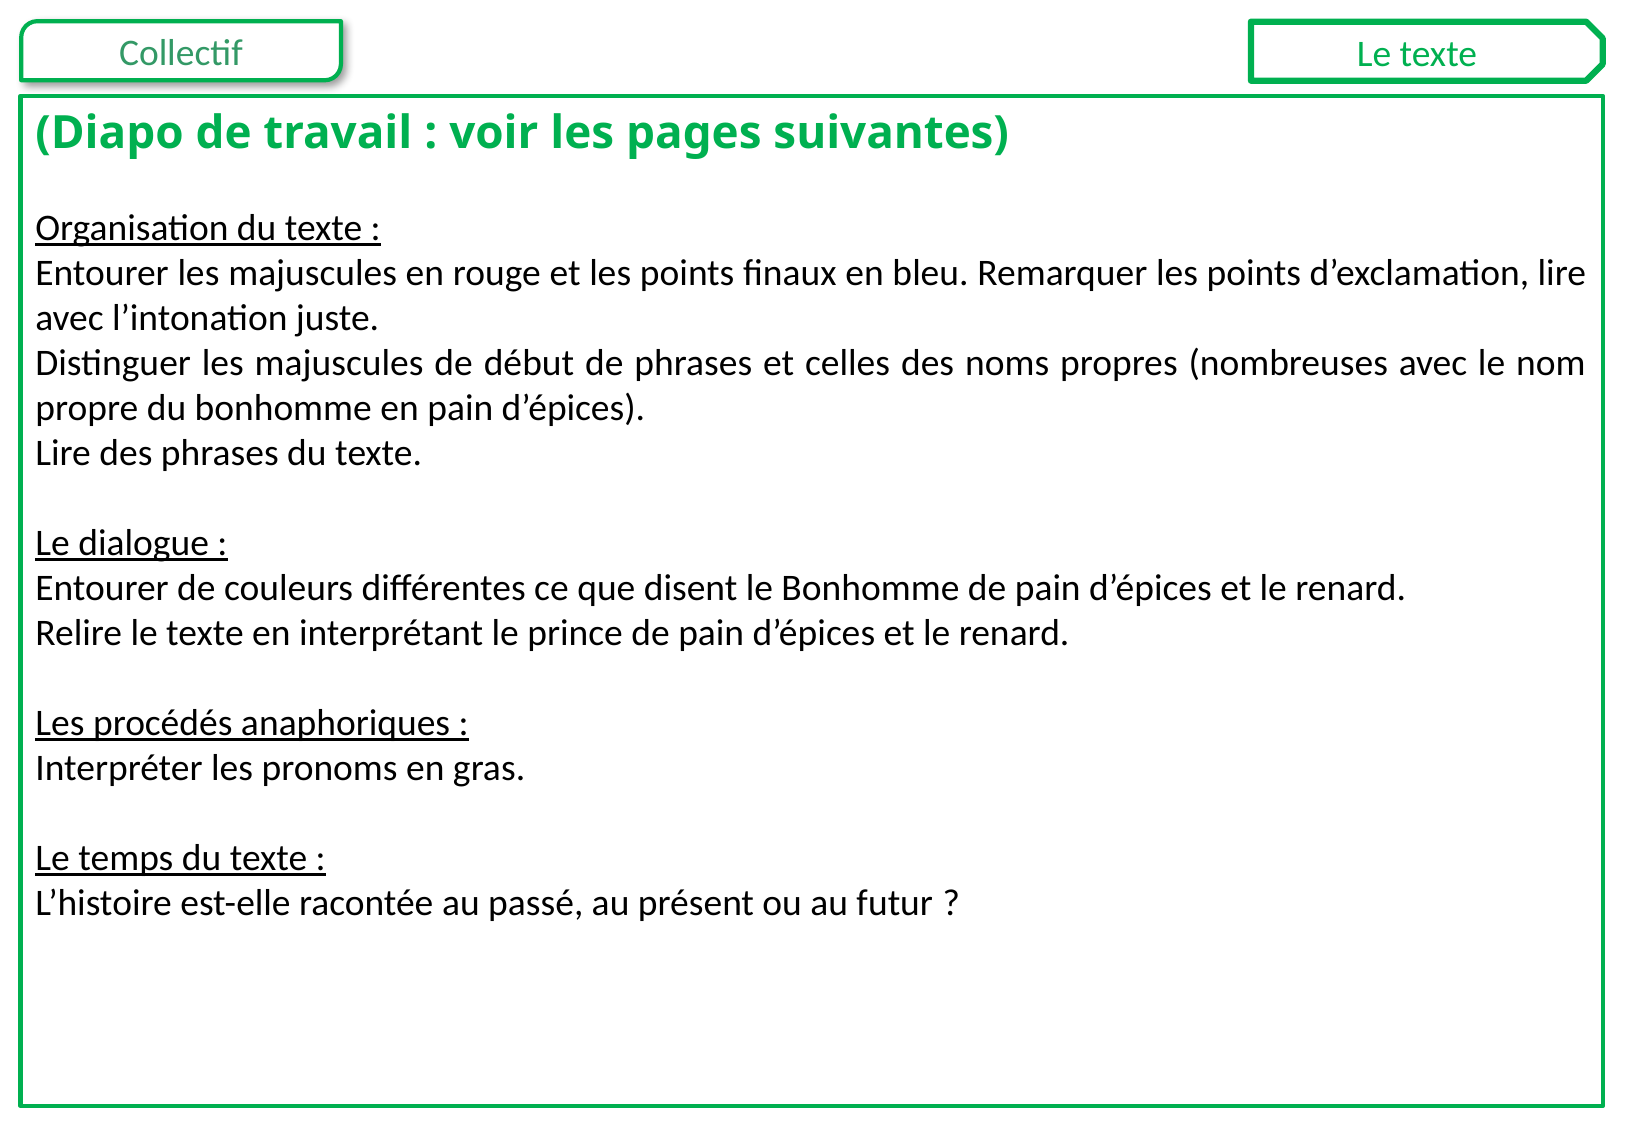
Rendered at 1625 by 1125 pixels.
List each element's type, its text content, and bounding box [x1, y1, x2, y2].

list (Diapo de travail : voir les pages suivantes) Organisation du texte : Entourer les majuscules en rouge et les points finaux en bleu. Remarquer les points d’exclamation, lire avec l’intonation juste. Distinguer les majuscules de début de phrases et celles des noms propres (nombreuses avec le nom propre du bonhomme en pain d’épices). Lire des phrases du texte. Le dialogue : Entourer de couleurs différentes ce que disent le Bonhomme de pain d’épices et le renard. Relire le texte en interprétant le prince de pain d’épices et le renard. Les procédés anaphoriques : Interpréter les pronoms en gras. Le temps du texte : L’histoire est-elle racontée au passé, au présent ou au futur ? [18, 94, 1605, 1108]
list Le texte [1250, 21, 1584, 81]
